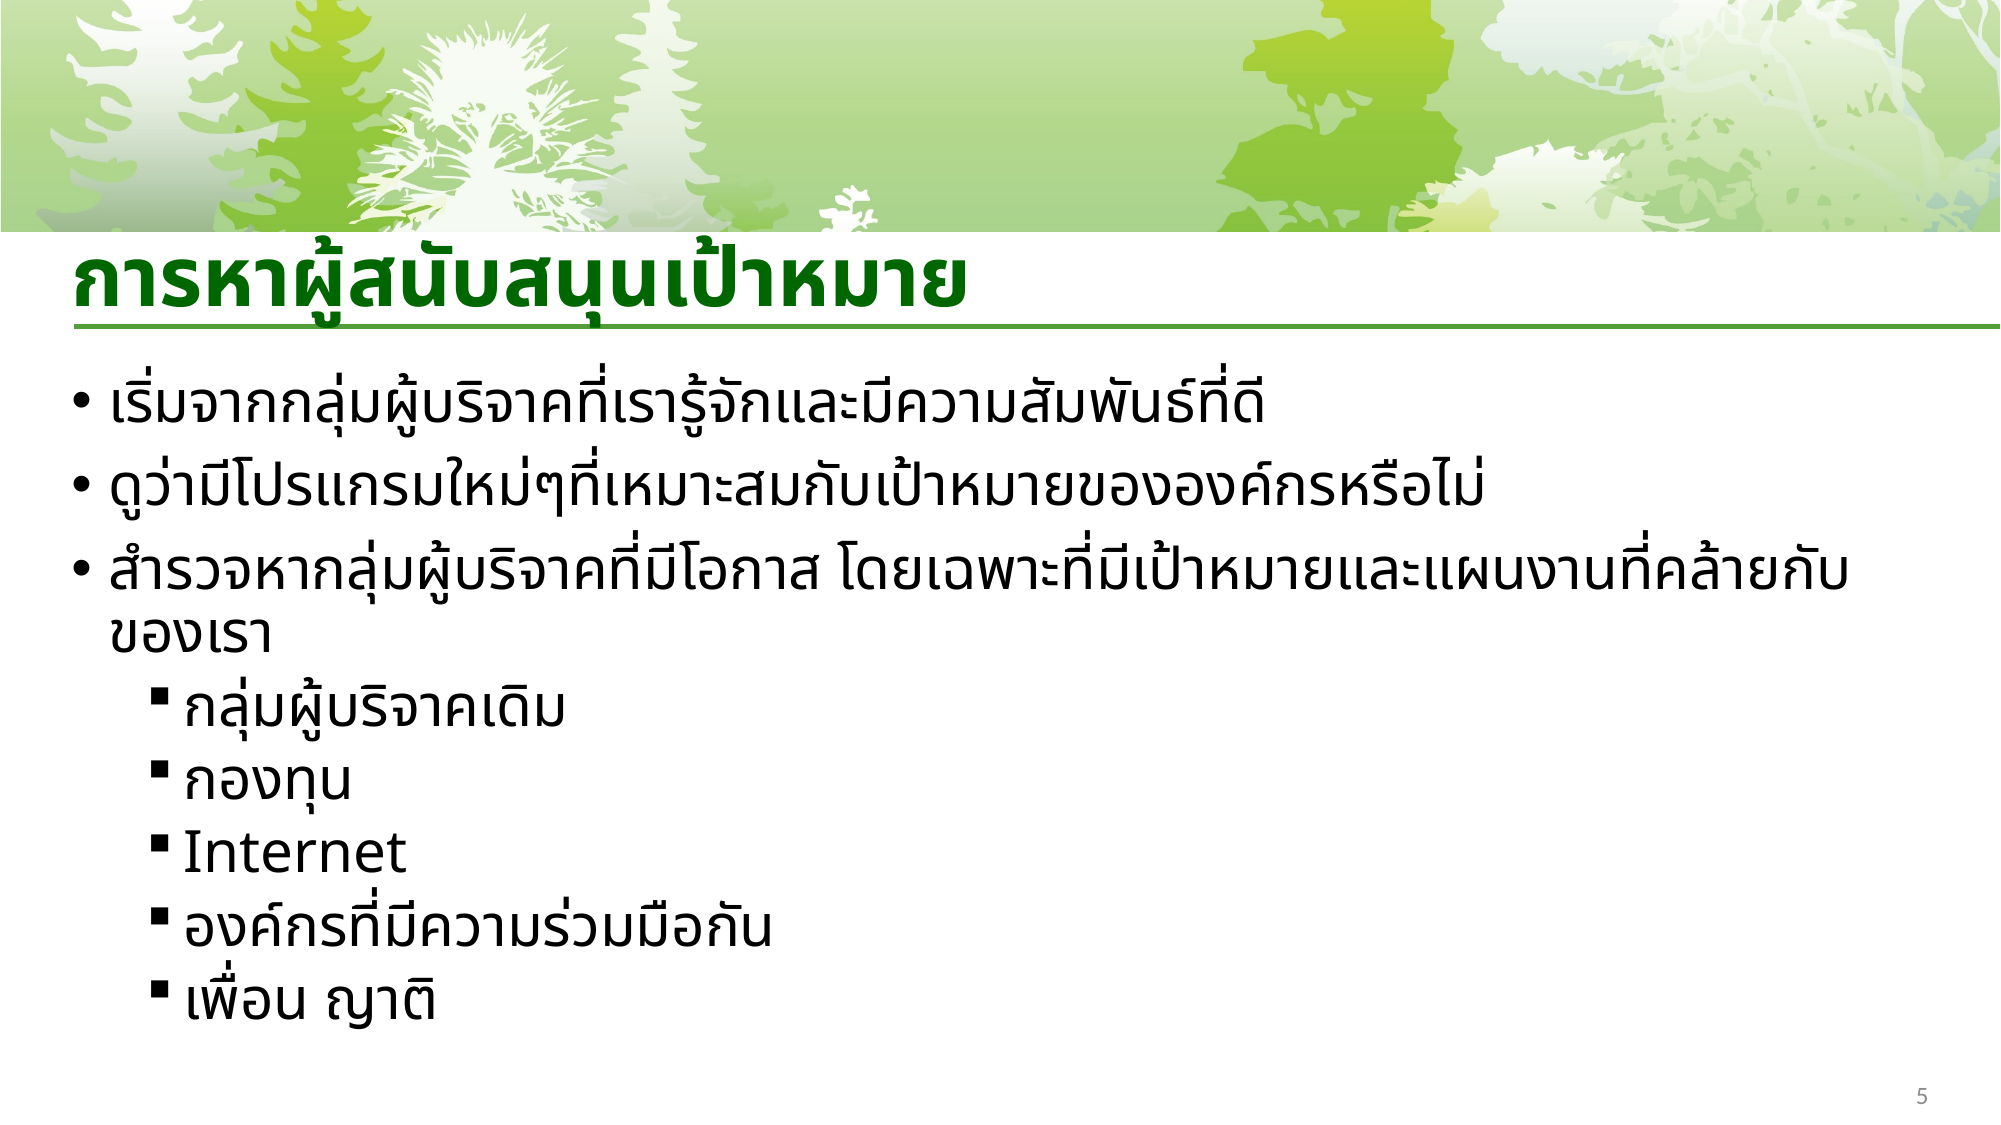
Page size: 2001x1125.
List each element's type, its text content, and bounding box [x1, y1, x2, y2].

slide_number 5 [1493, 1065, 1944, 1125]
picture [0, 0, 2000, 232]
list เริ่มจากกลุ่มผู้บริจาคที่เรารู้จักและมีความสัมพันธ์ที่ดี ดูว่ามีโปรแกรมใหม่ๆที่เหมาะสมกับเป้าหมายขององค์กรหรือไม่ สำรวจหากลุ่มผู้บริจาคที่มีโอกาส โดยเฉพาะที่มีเป้าหมายและแผนงานที่คล้ายกับของเรา กลุ่มผู้บริจาคเดิม กองทุน Internet องค์กรที่มีความร่วมมือกัน เพื่อน ญาติ [56, 364, 1944, 1095]
title การหาผู้สนับสนุนเป้าหมาย [56, 204, 1782, 355]
